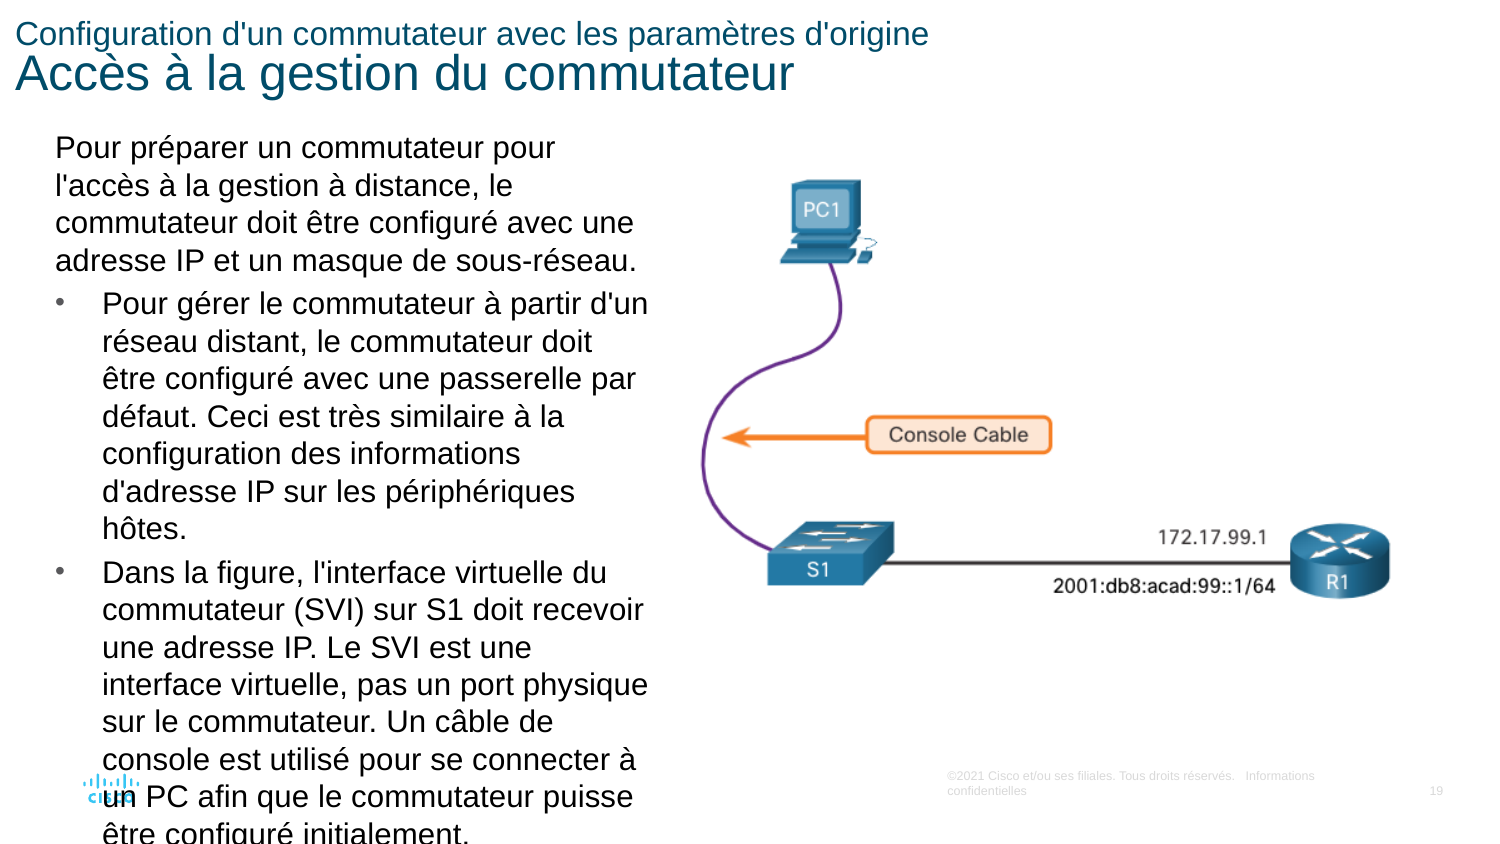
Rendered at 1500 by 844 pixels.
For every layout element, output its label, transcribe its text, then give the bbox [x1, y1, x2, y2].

list Pour préparer un commutateur pour l'accès à la gestion à distance, le commutateur doit être configuré avec une adresse IP et un masque de sous-réseau. Pour gérer le commutateur à partir d'un réseau distant, le commutateur doit être configuré avec une passerelle par défaut. Ceci est très similaire à la configuration des informations d'adresse IP sur les périphériques hôtes. Dans la figure, l'interface virtuelle du commutateur (SVI) sur S1 doit recevoir une adresse IP. Le SVI est une interface virtuelle, pas un port physique sur le commutateur. Un câble de console est utilisé pour se connecter à un PC afin que le commutateur puisse être configuré initialement. [40, 120, 670, 726]
picture [691, 167, 1404, 609]
title Configuration d'un commutateur avec les paramètres d'origine Accès à la gestion du commutateur [0, 0, 1369, 121]
